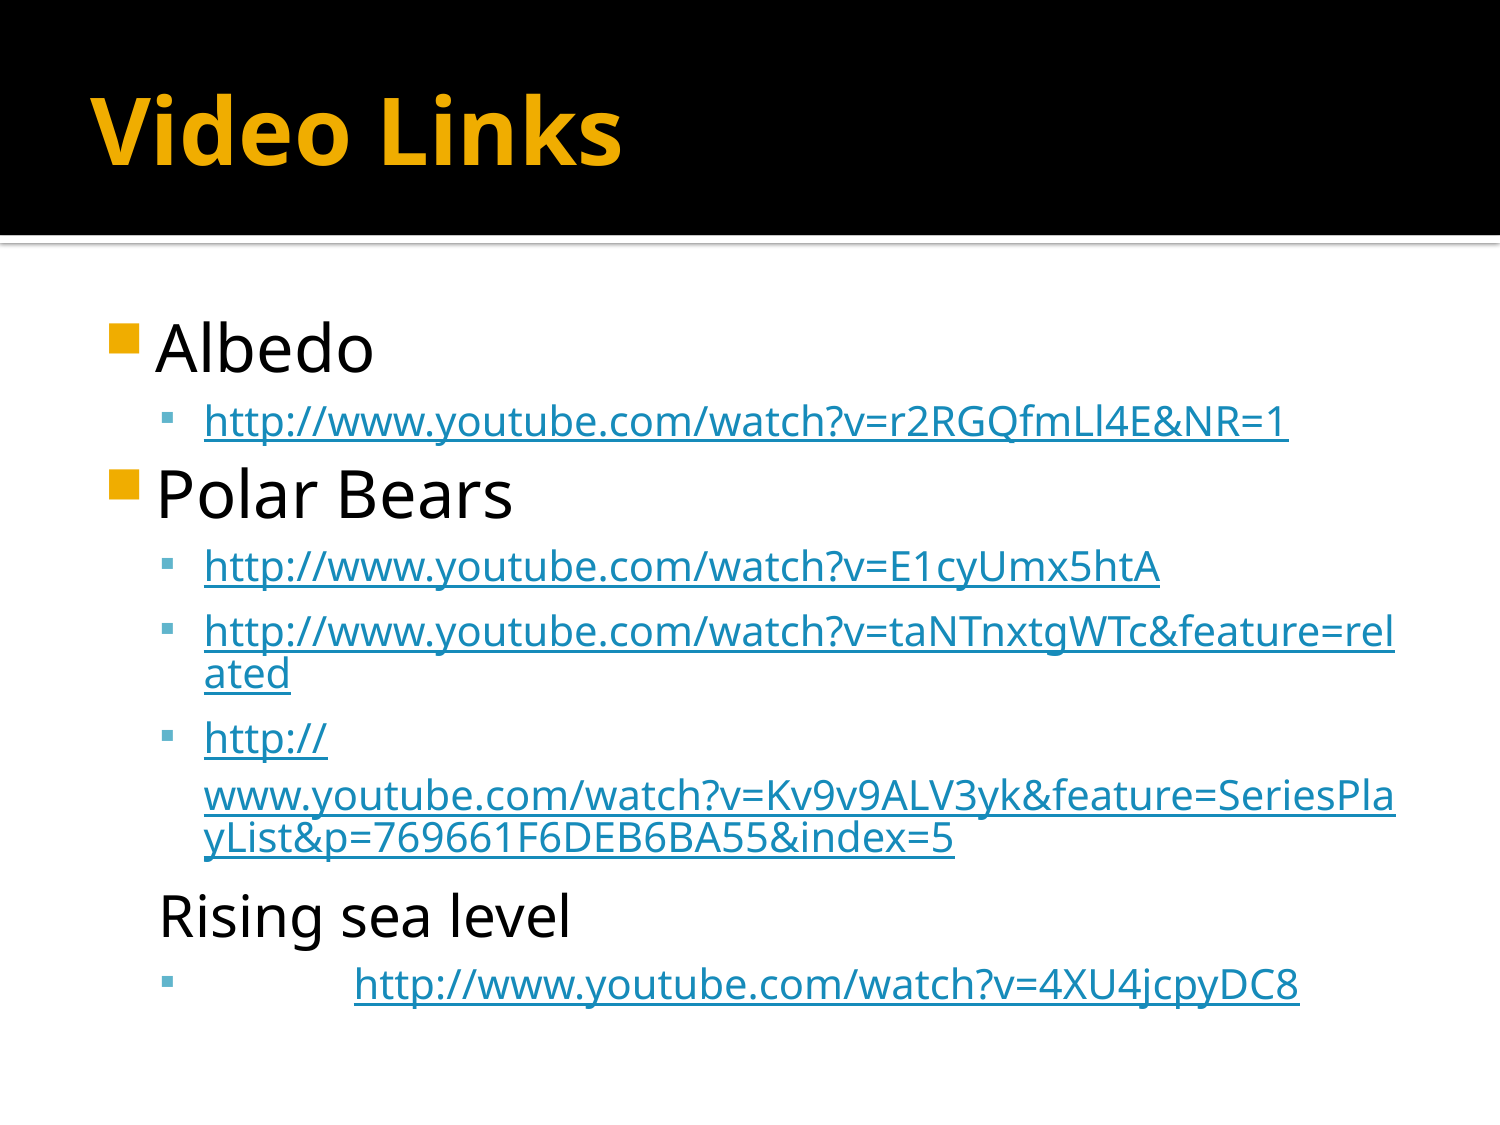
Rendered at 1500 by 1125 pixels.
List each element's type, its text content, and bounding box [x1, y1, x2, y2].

list Albedo http://www.youtube.com/watch?v=r2RGQfmLl4E&NR=1 Polar Bears http://www.youtube.com/watch?v=E1cyUmx5htA http://www.youtube.com/watch?v=taNTnxtgWTc&feature=related http://www.youtube.com/watch?v=Kv9v9ALV3yk&feature=SeriesPlayList&p=769661F6DEB6BA55&index=5 Rising sea level http://www.youtube.com/watch?v=4XU4jcpyDC8 [74, 290, 1426, 1051]
title Video Links [75, 25, 1425, 231]
